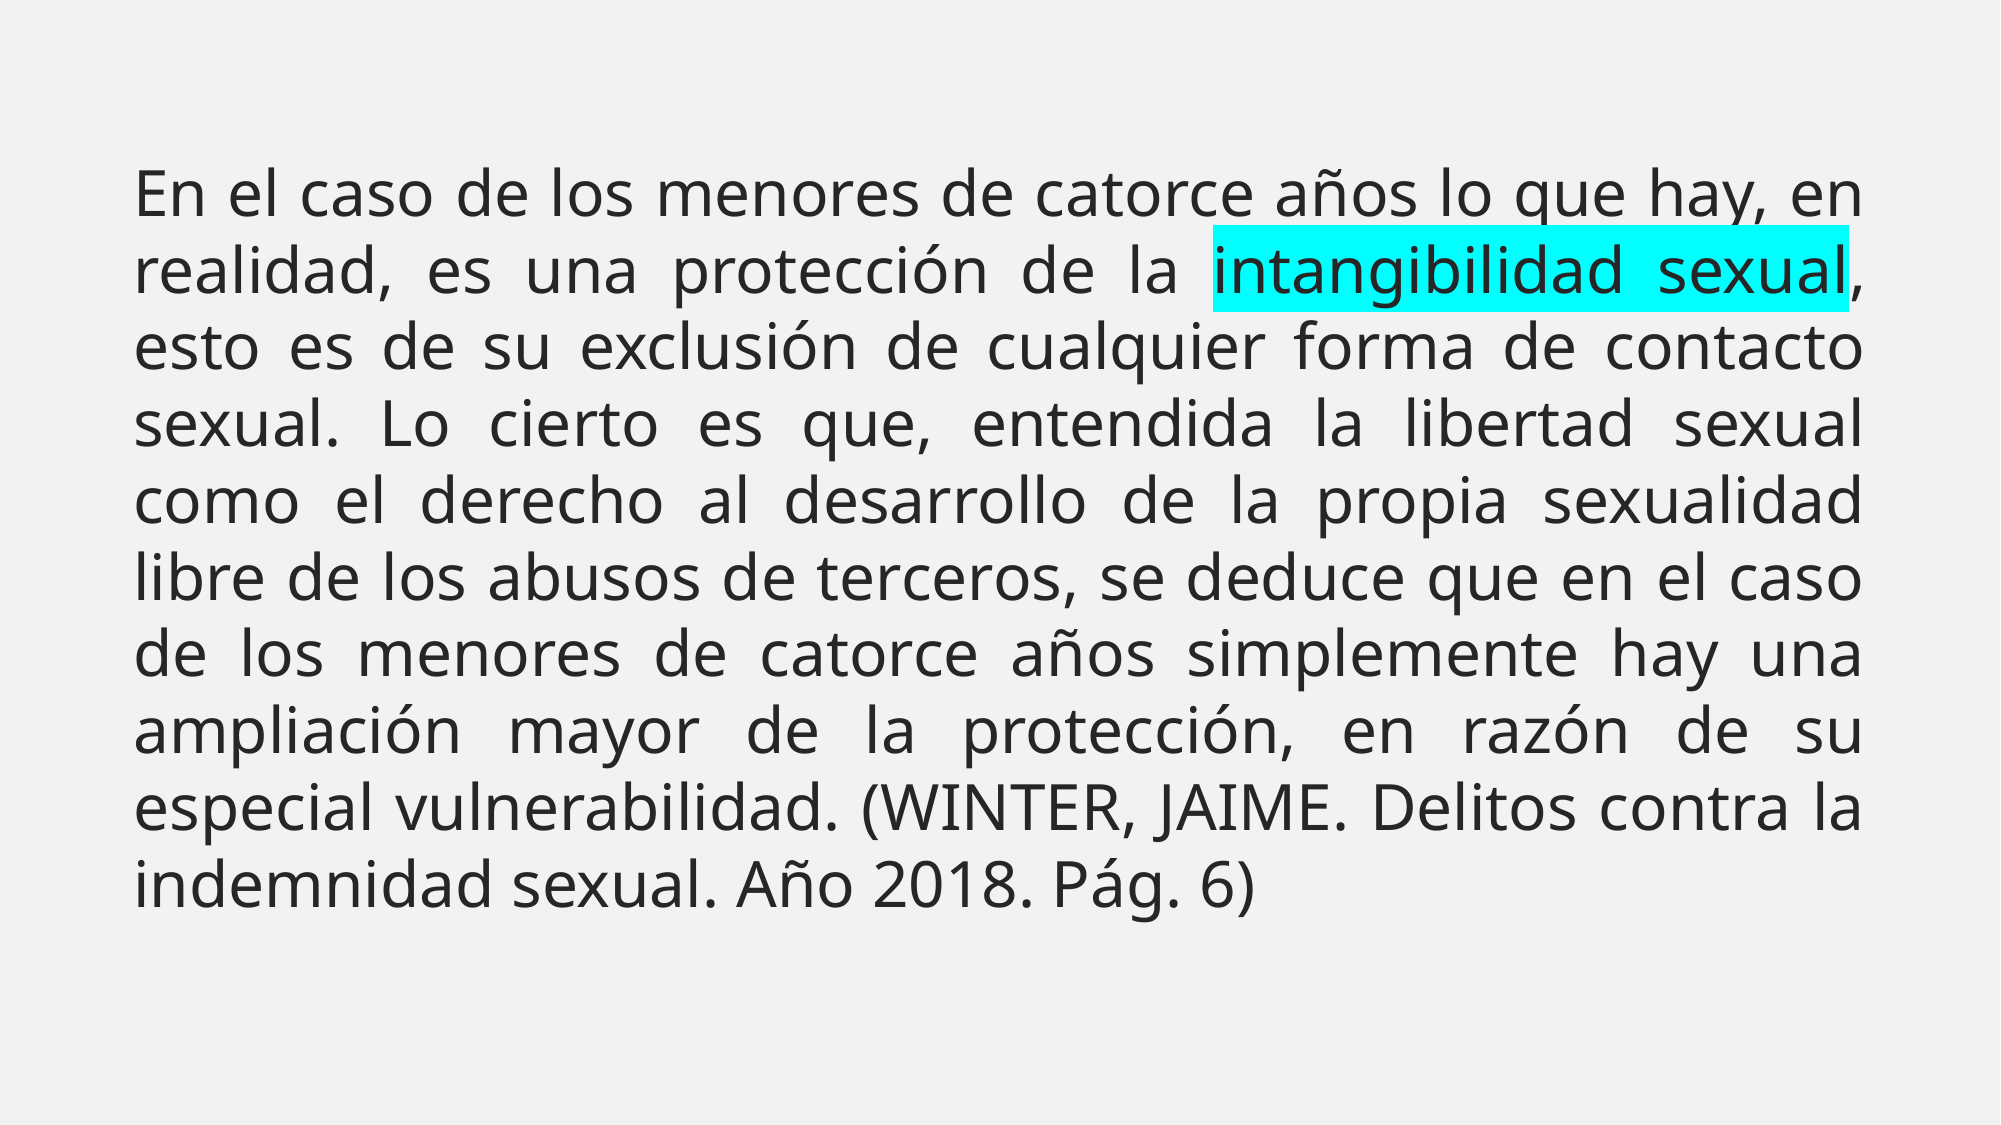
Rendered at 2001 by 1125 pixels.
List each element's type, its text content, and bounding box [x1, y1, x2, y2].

list En el caso de los menores de catorce años lo que hay, en realidad, es una protección de la intangibilidad sexual, esto es de su exclusión de cualquier forma de contacto sexual. Lo cierto es que, entendida la libertad sexual como el derecho al desarrollo de la propia sexualidad libre de los abusos de terceros, se deduce que en el caso de los menores de catorce años simplemente hay una ampliación mayor de la protección, en razón de su especial vulnerabilidad. (WINTER, JAIME. Delitos contra la indemnidad sexual. Año 2018. Pág. 6) [118, 144, 1882, 942]
